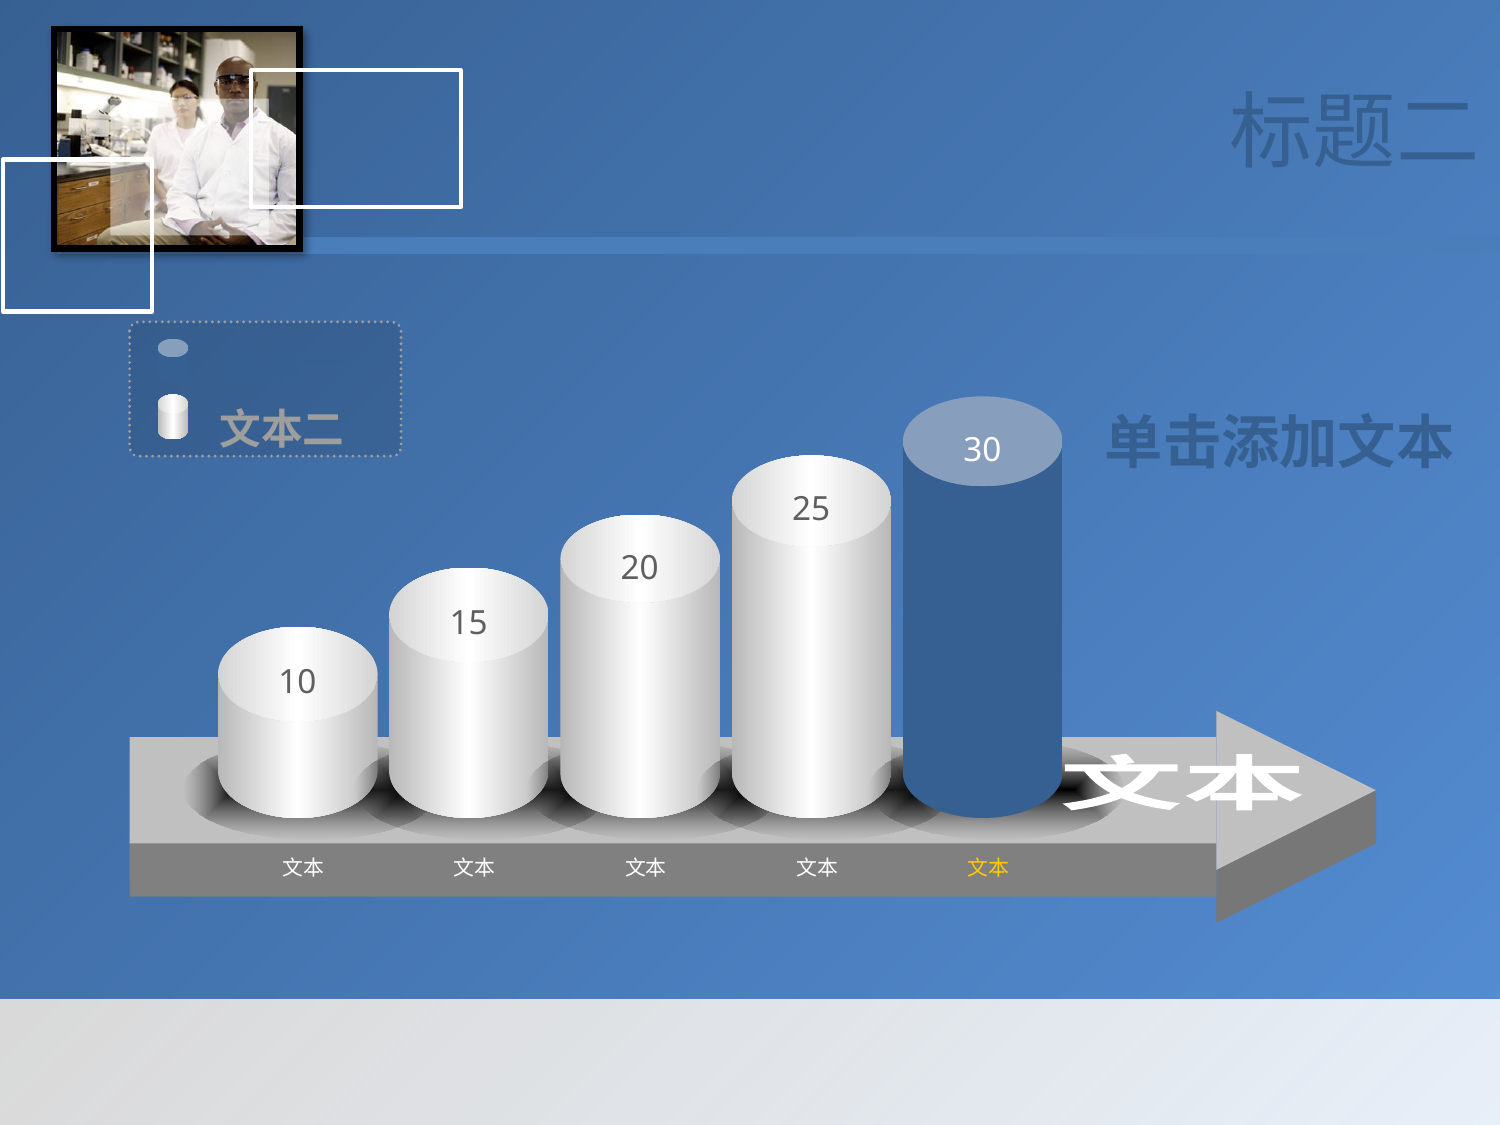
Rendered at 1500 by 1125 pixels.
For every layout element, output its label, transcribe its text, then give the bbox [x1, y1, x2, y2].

text_box 10 [217, 653, 378, 708]
text_box [549, 746, 560, 759]
text_box 文本 [719, 847, 890, 888]
text_box 单击添加文本 [1090, 397, 1481, 483]
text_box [129, 321, 402, 457]
picture [57, 162, 150, 245]
text_box [129, 844, 1216, 897]
text_box [525, 754, 738, 840]
text_box [721, 746, 731, 759]
text_box 文本 [376, 847, 548, 888]
text_box [696, 754, 910, 840]
text_box [560, 558, 721, 818]
text_box [892, 746, 902, 759]
text_box 20 [559, 538, 720, 594]
text_box 文本 [548, 847, 719, 888]
text_box [731, 497, 892, 818]
text_box [378, 746, 389, 759]
text_box [389, 649, 549, 818]
text_box 30 [902, 420, 1063, 476]
text_box 标题二 [1210, 70, 1495, 186]
text_box 15 [388, 594, 549, 649]
text_box 25 [731, 479, 891, 535]
text_box 文本 [205, 847, 376, 888]
text_box [129, 737, 1216, 844]
text_box [182, 754, 396, 840]
picture [154, 209, 296, 245]
text_box [1216, 790, 1377, 923]
text_box [1216, 710, 1376, 869]
text_box [902, 476, 1063, 818]
text_box 文本 [890, 847, 1087, 888]
picture [253, 72, 296, 205]
text_box [353, 754, 567, 840]
picture [57, 32, 296, 157]
text_box [867, 746, 1125, 840]
text_box [217, 708, 378, 818]
